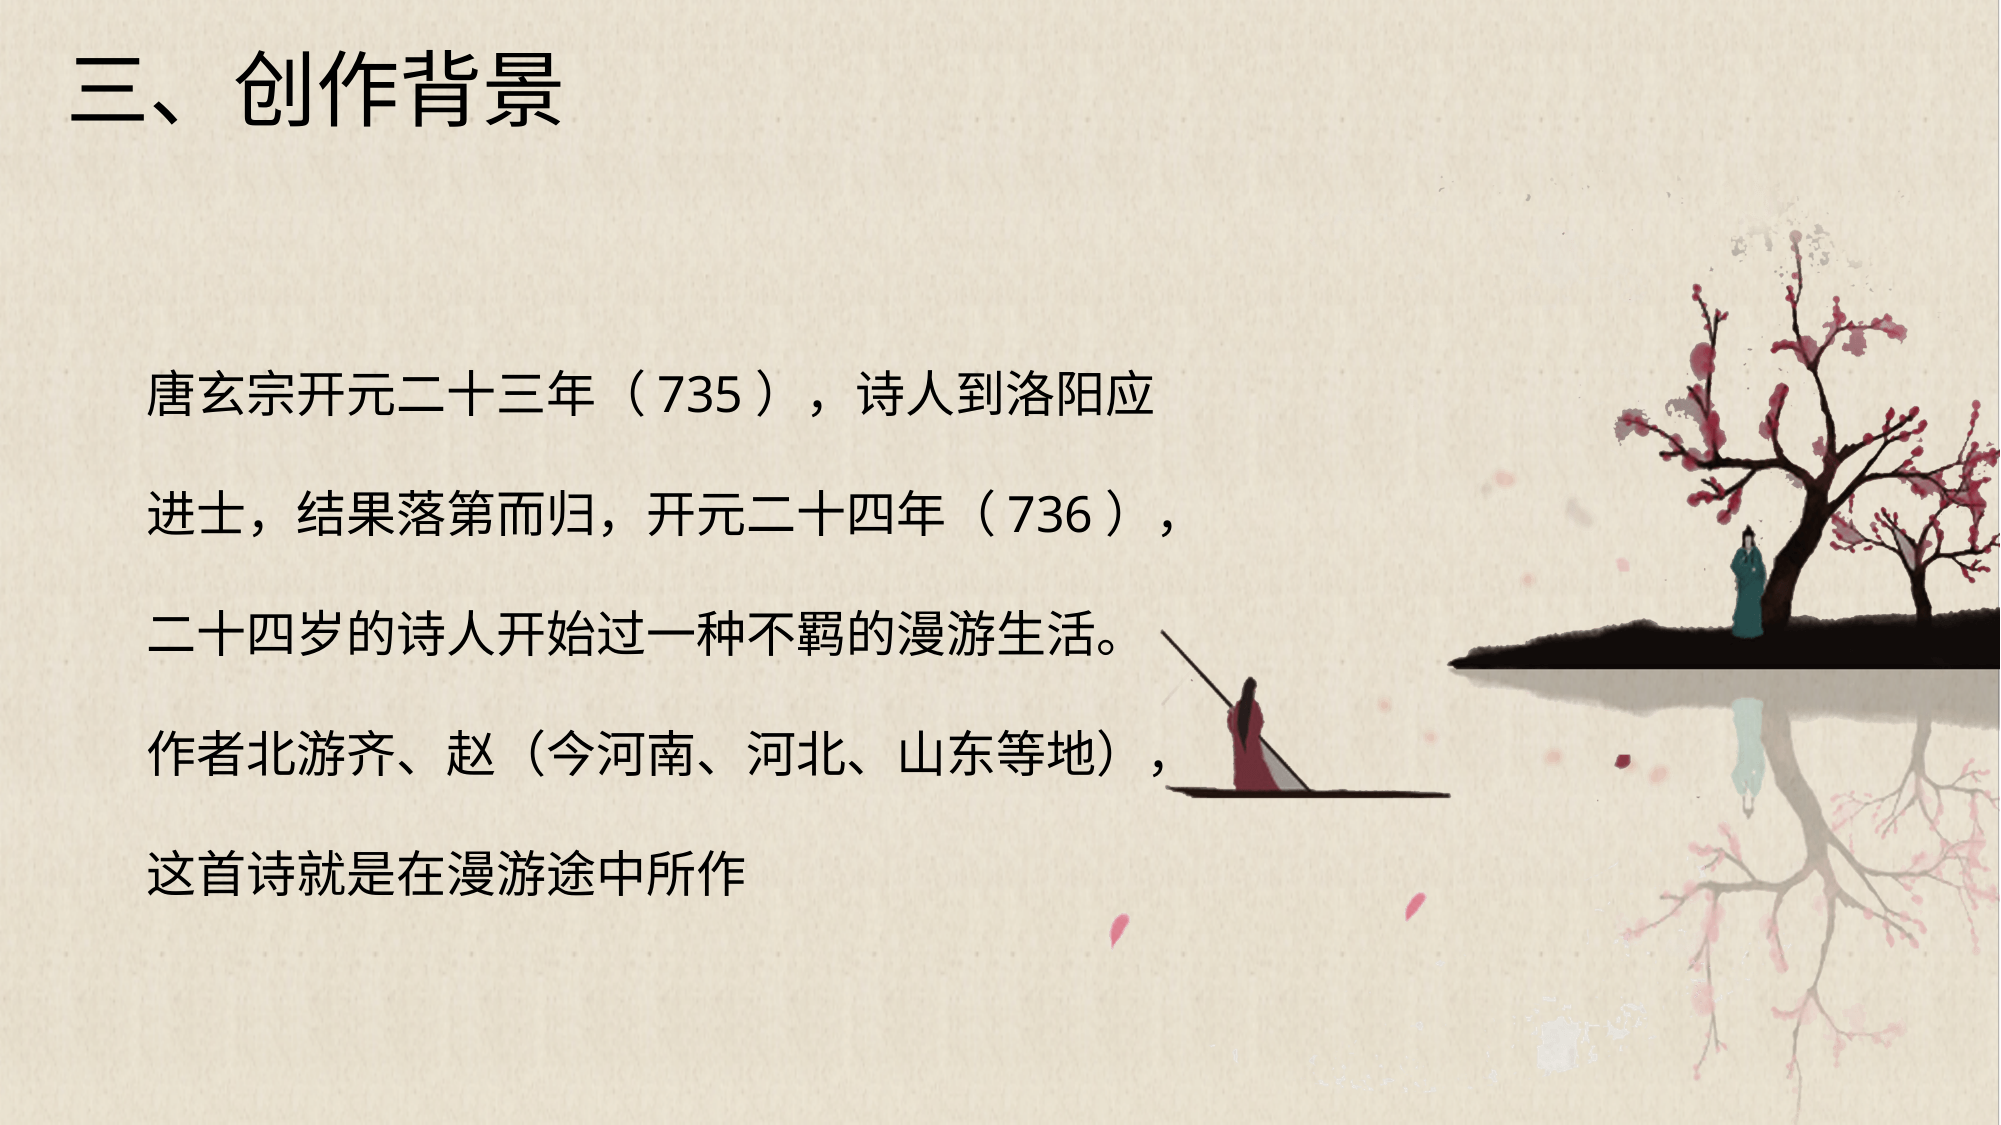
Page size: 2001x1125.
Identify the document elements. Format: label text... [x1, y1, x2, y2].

text_box 唐玄宗开元二十三年（735），诗人到洛阳应进士，结果落第而归，开元二十四年（736），二十四岁的诗人开始过一种不羁的漫游生活。作者北游齐、赵（今河南、河北、山东等地），这首诗就是在漫游途中所作 [131, 295, 912, 910]
picture [0, 0, 2001, 1125]
text_box 三、创作背景 [52, 30, 1125, 145]
